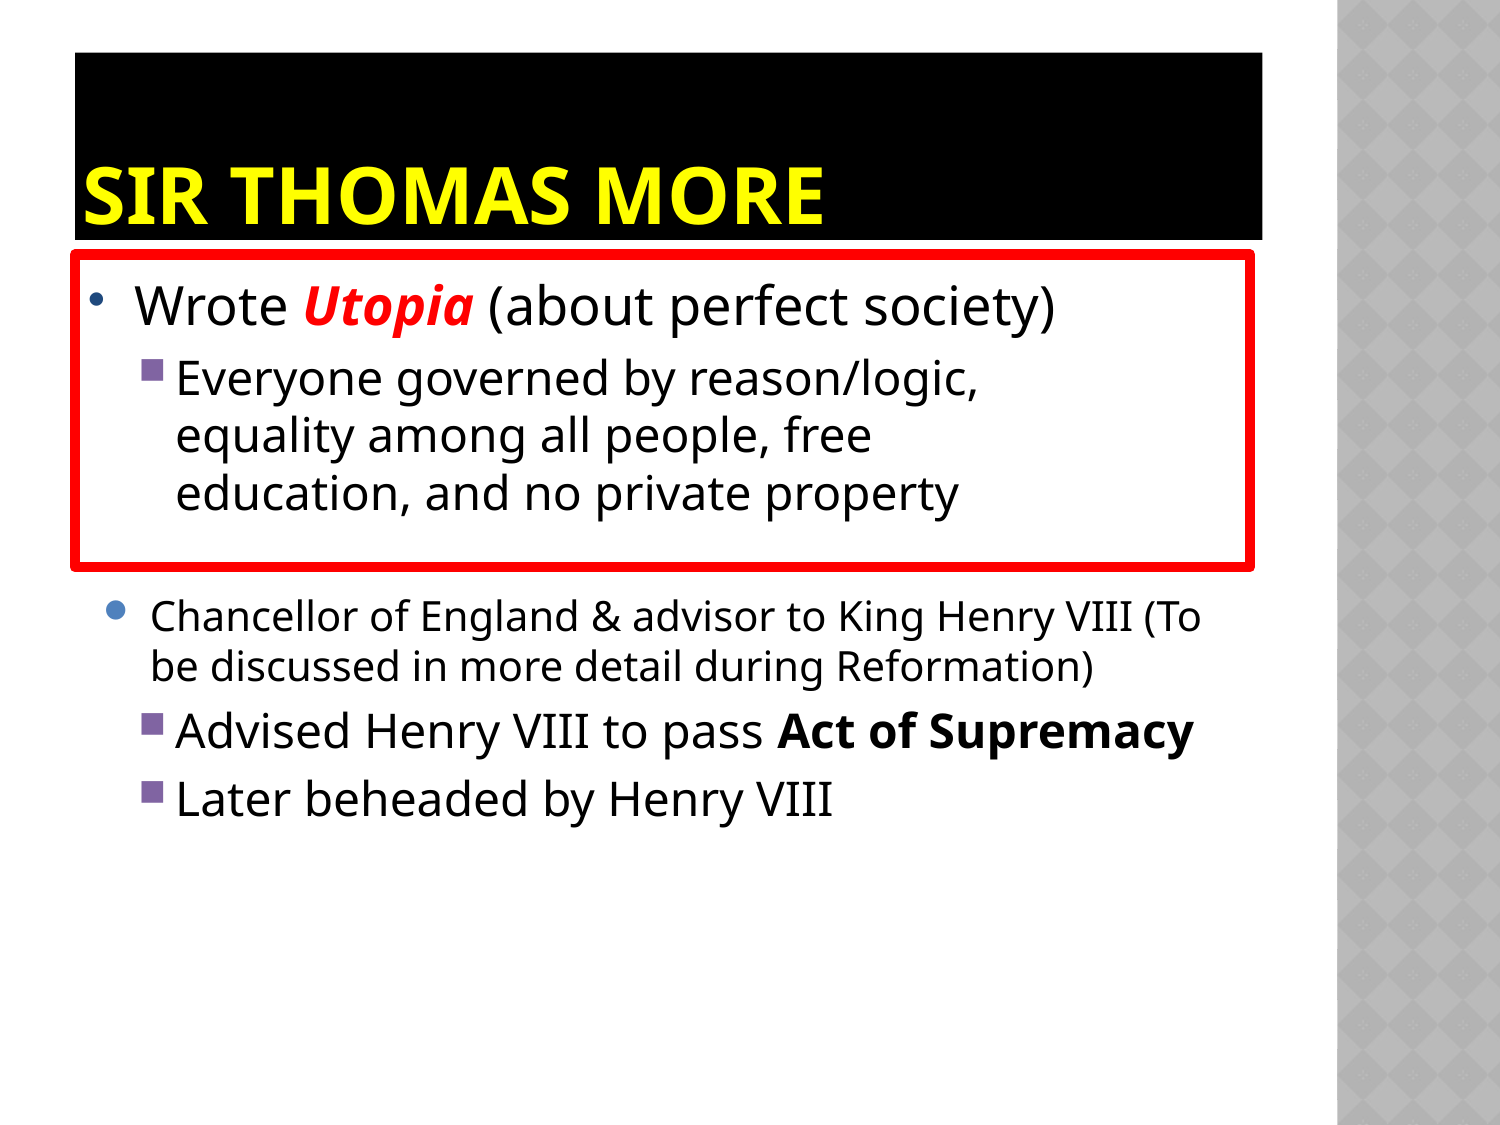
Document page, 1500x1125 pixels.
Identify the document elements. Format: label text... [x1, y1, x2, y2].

title Sir Thomas More [75, 52, 1263, 240]
list Wrote Utopia (about perfect society) Everyone governed by reason/logic, equality among all people, free education, and no private property Chancellor of England & advisor to King Henry VIII (To be discussed in more detail during Reformation) Advised Henry VIII to pass Act of Supremacy Later beheaded by Henry VIII [75, 264, 1263, 1059]
text_box [72, 251, 1253, 570]
